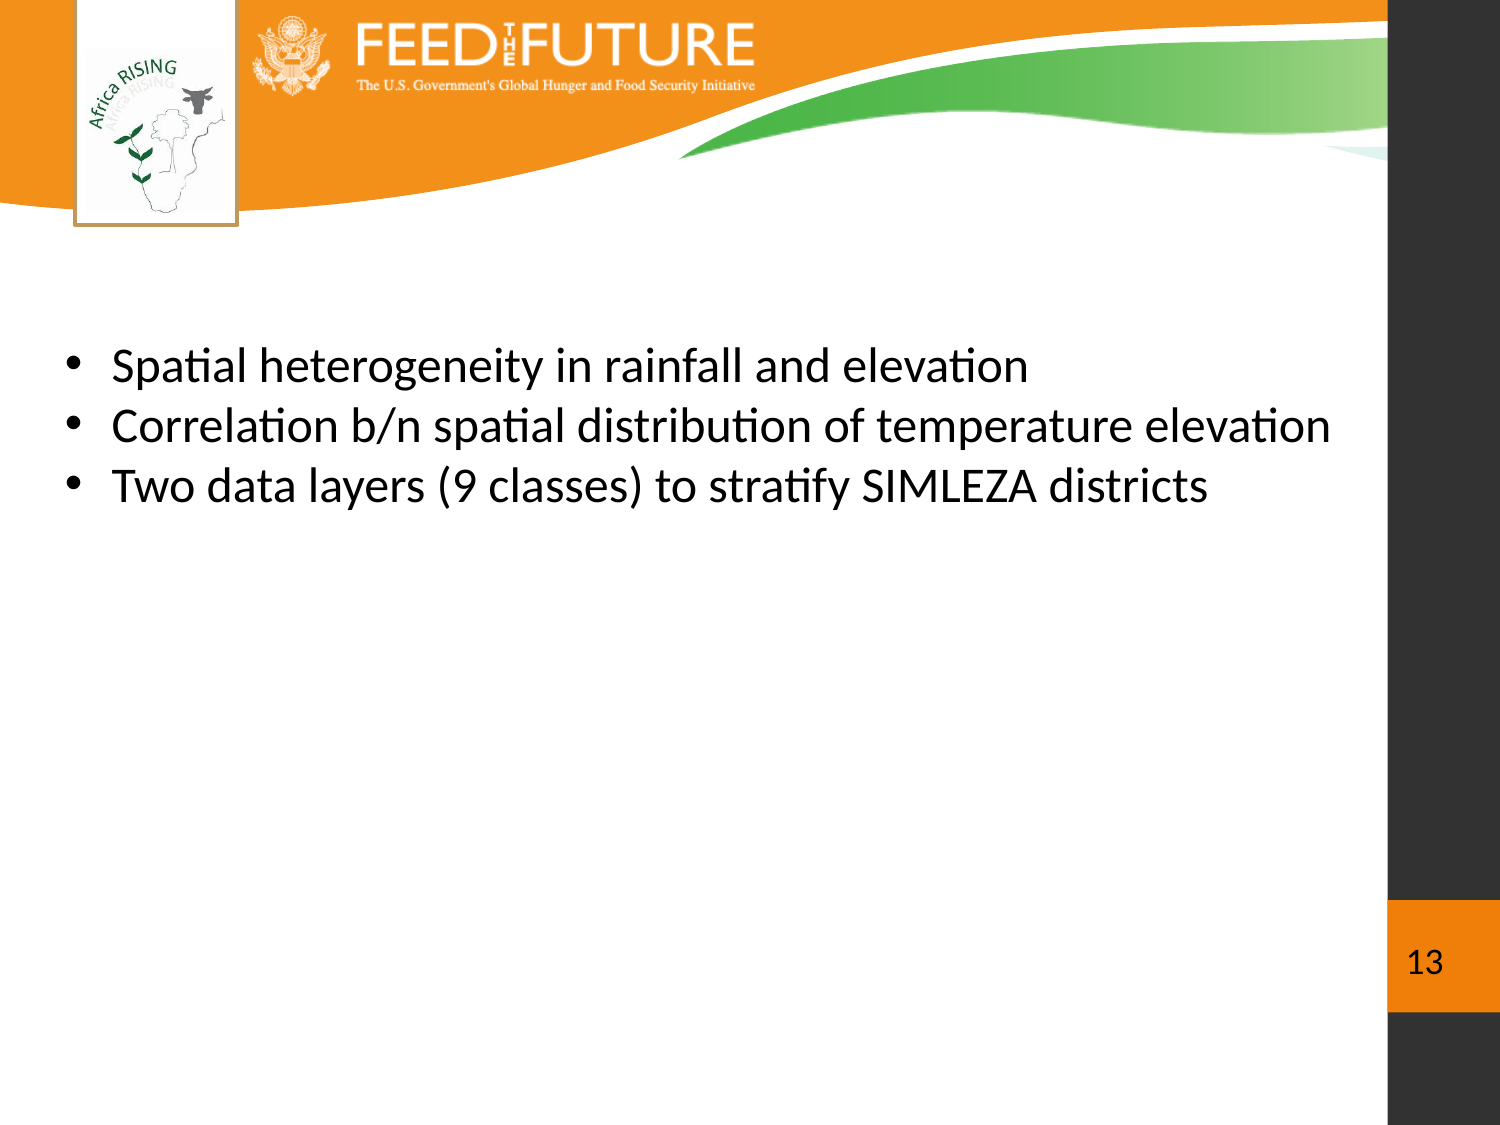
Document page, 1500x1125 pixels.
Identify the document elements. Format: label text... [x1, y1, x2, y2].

picture [85, 49, 225, 213]
text_box Spatial heterogeneity in rainfall and elevation Correlation b/n spatial distribution of temperature elevation Two data layers (9 classes) to stratify SIMLEZA districts [50, 324, 1350, 520]
slide_number 13 [1387, 926, 1500, 992]
picture [249, 10, 761, 100]
